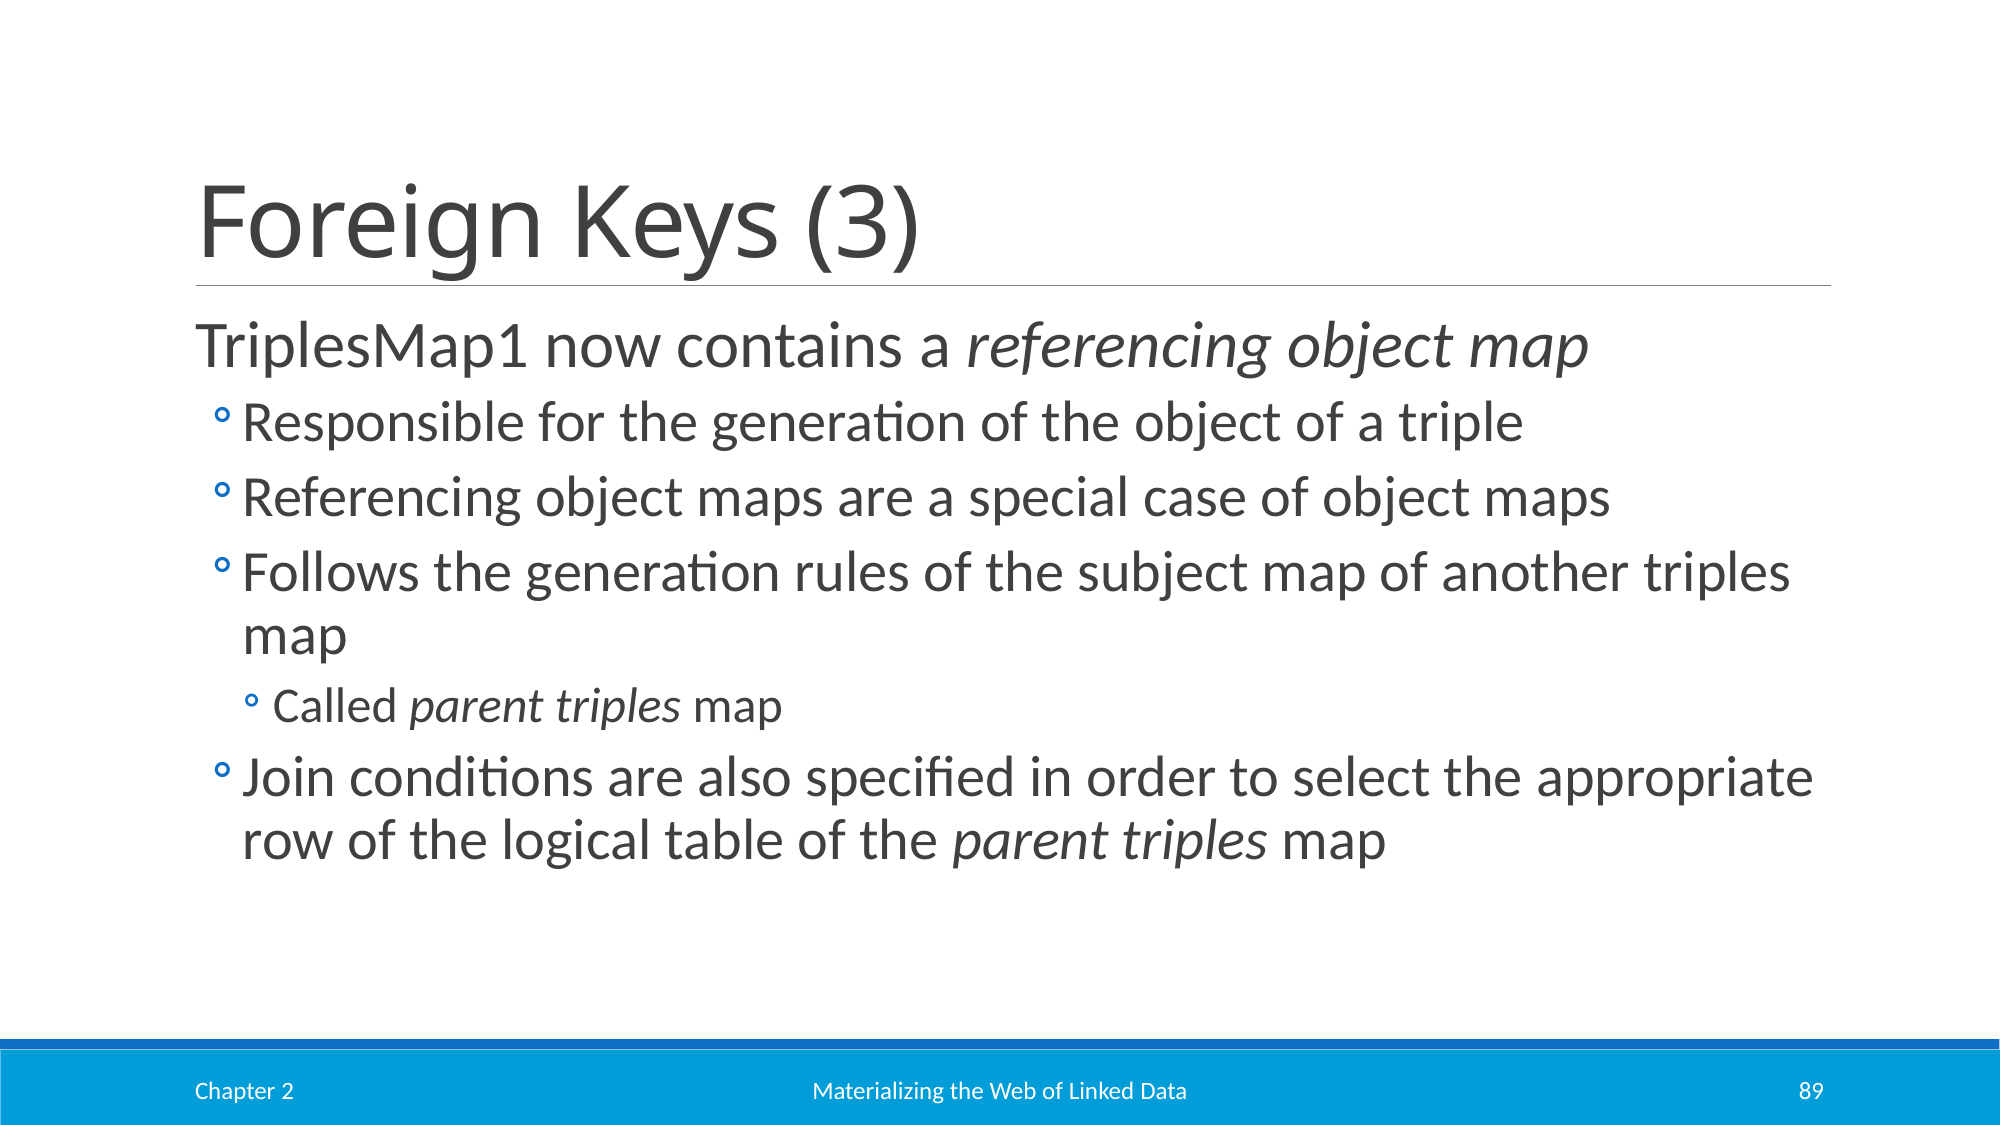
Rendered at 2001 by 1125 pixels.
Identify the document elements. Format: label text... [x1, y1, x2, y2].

slide_number 89 [1624, 1059, 1840, 1120]
list TriplesMap1 now contains a referencing object map Responsible for the generation of the object of a triple Referencing object maps are a special case of object maps Follows the generation rules of the subject map of another triples map Called parent triples map Join conditions are also specified in order to select the appropriate row of the logical table of the parent triples map [180, 302, 1830, 963]
title Foreign Keys (3) [180, 47, 1830, 285]
slide_number Chapter 2 [180, 1059, 586, 1120]
footer Materializing the Web of Linked Data [604, 1059, 1396, 1120]
